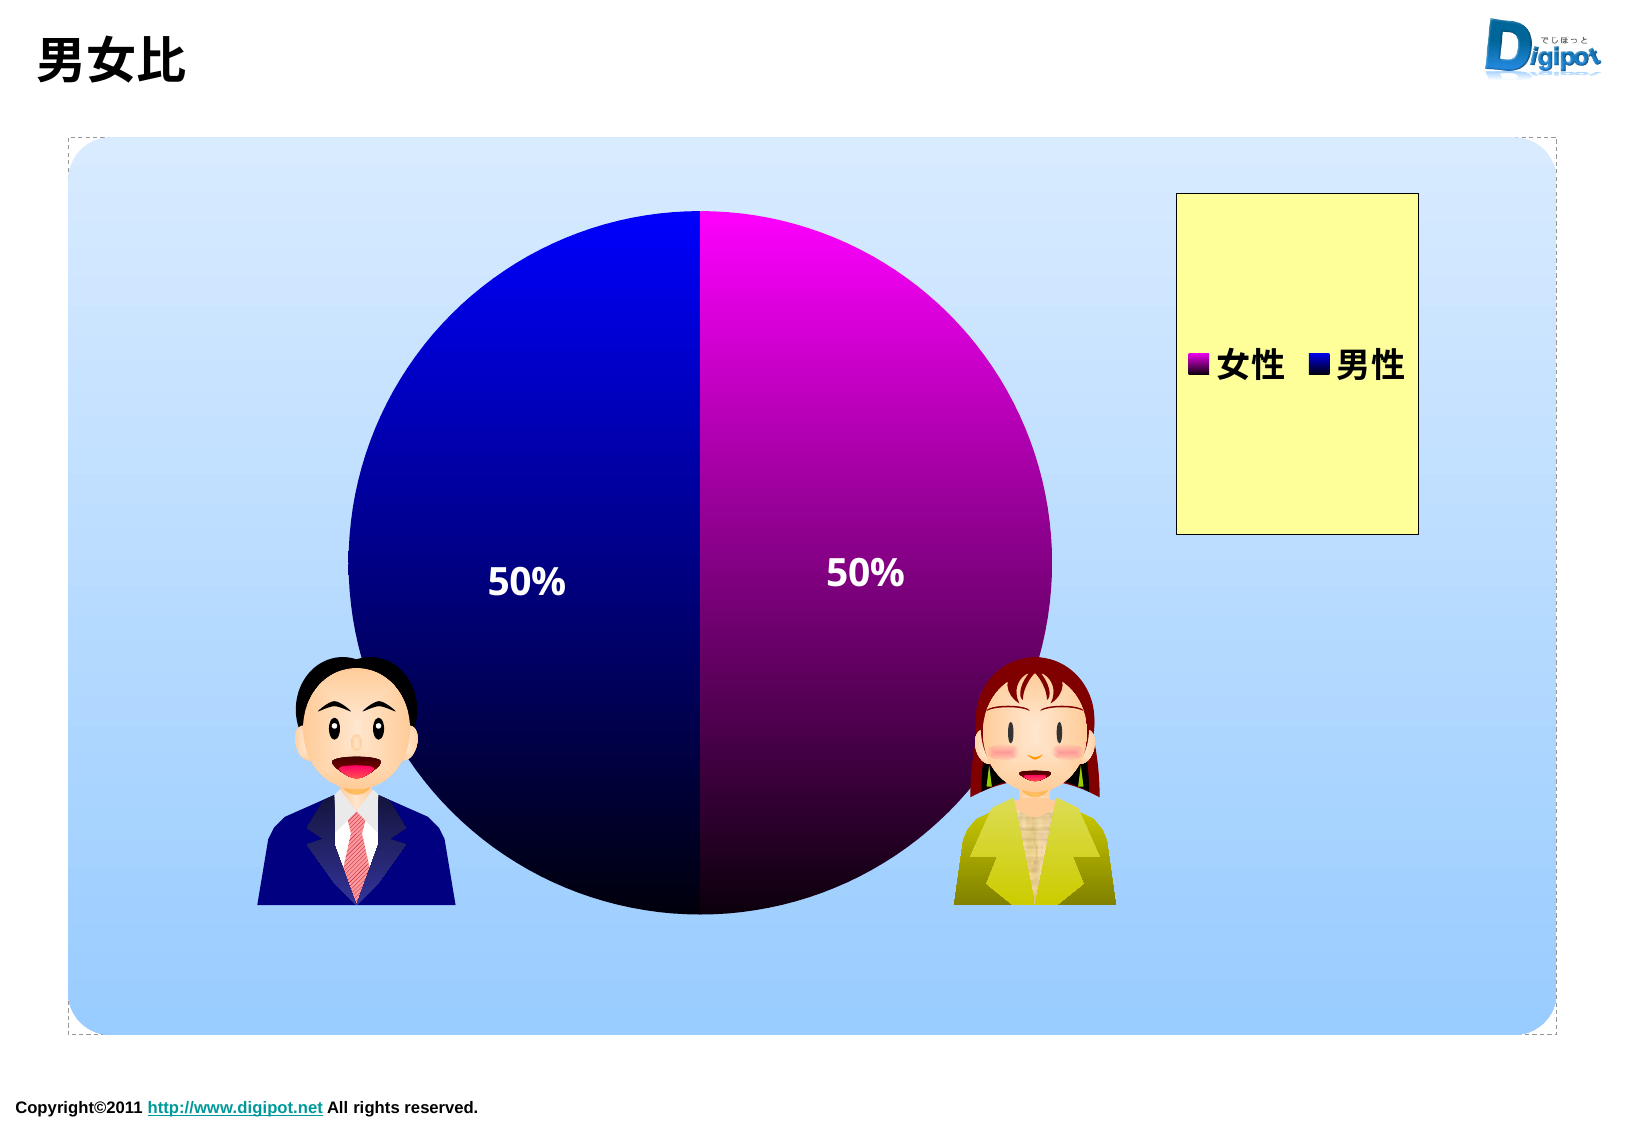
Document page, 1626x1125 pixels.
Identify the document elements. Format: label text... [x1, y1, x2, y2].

picture [1485, 18, 1602, 82]
chart [247, 192, 1419, 916]
title 男女比 [21, 19, 881, 98]
text_box [68, 137, 1557, 1035]
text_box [954, 657, 1116, 906]
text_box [257, 656, 456, 906]
